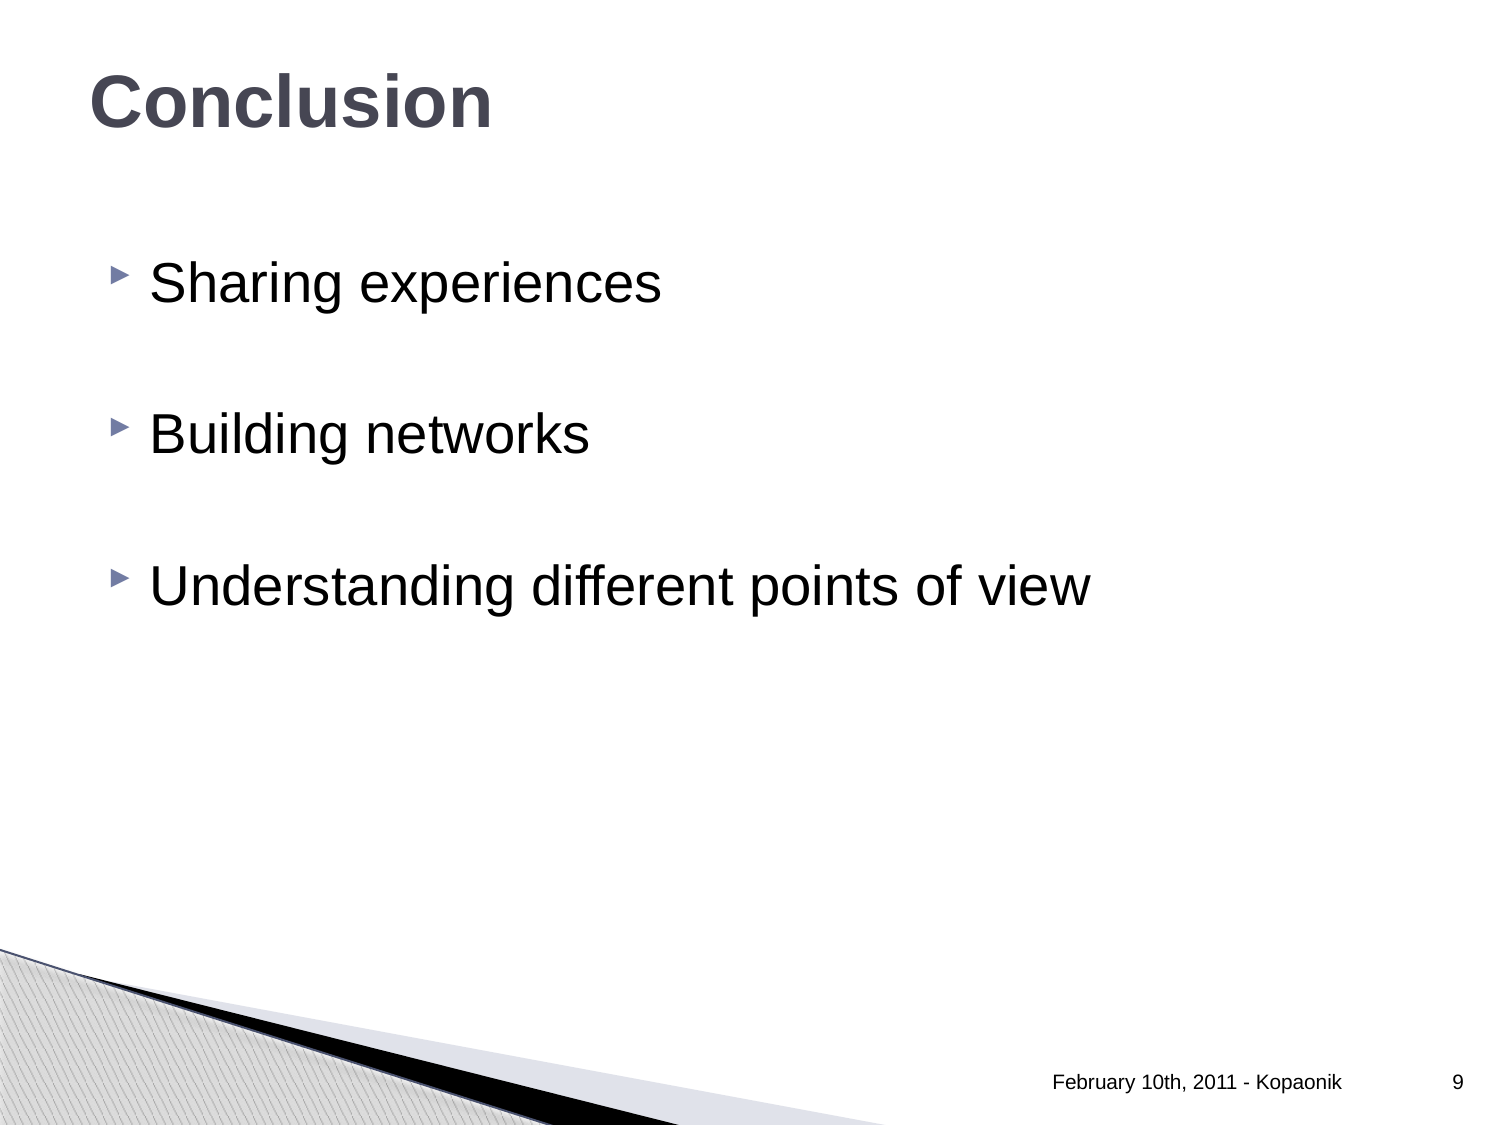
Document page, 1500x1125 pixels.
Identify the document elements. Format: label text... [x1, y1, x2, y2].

slide_number 9 [1418, 1051, 1479, 1112]
title Conclusion [75, 45, 1425, 150]
list Sharing experiences Building networks Understanding different points of view [75, 162, 1425, 986]
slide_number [1037, 1051, 1418, 1112]
